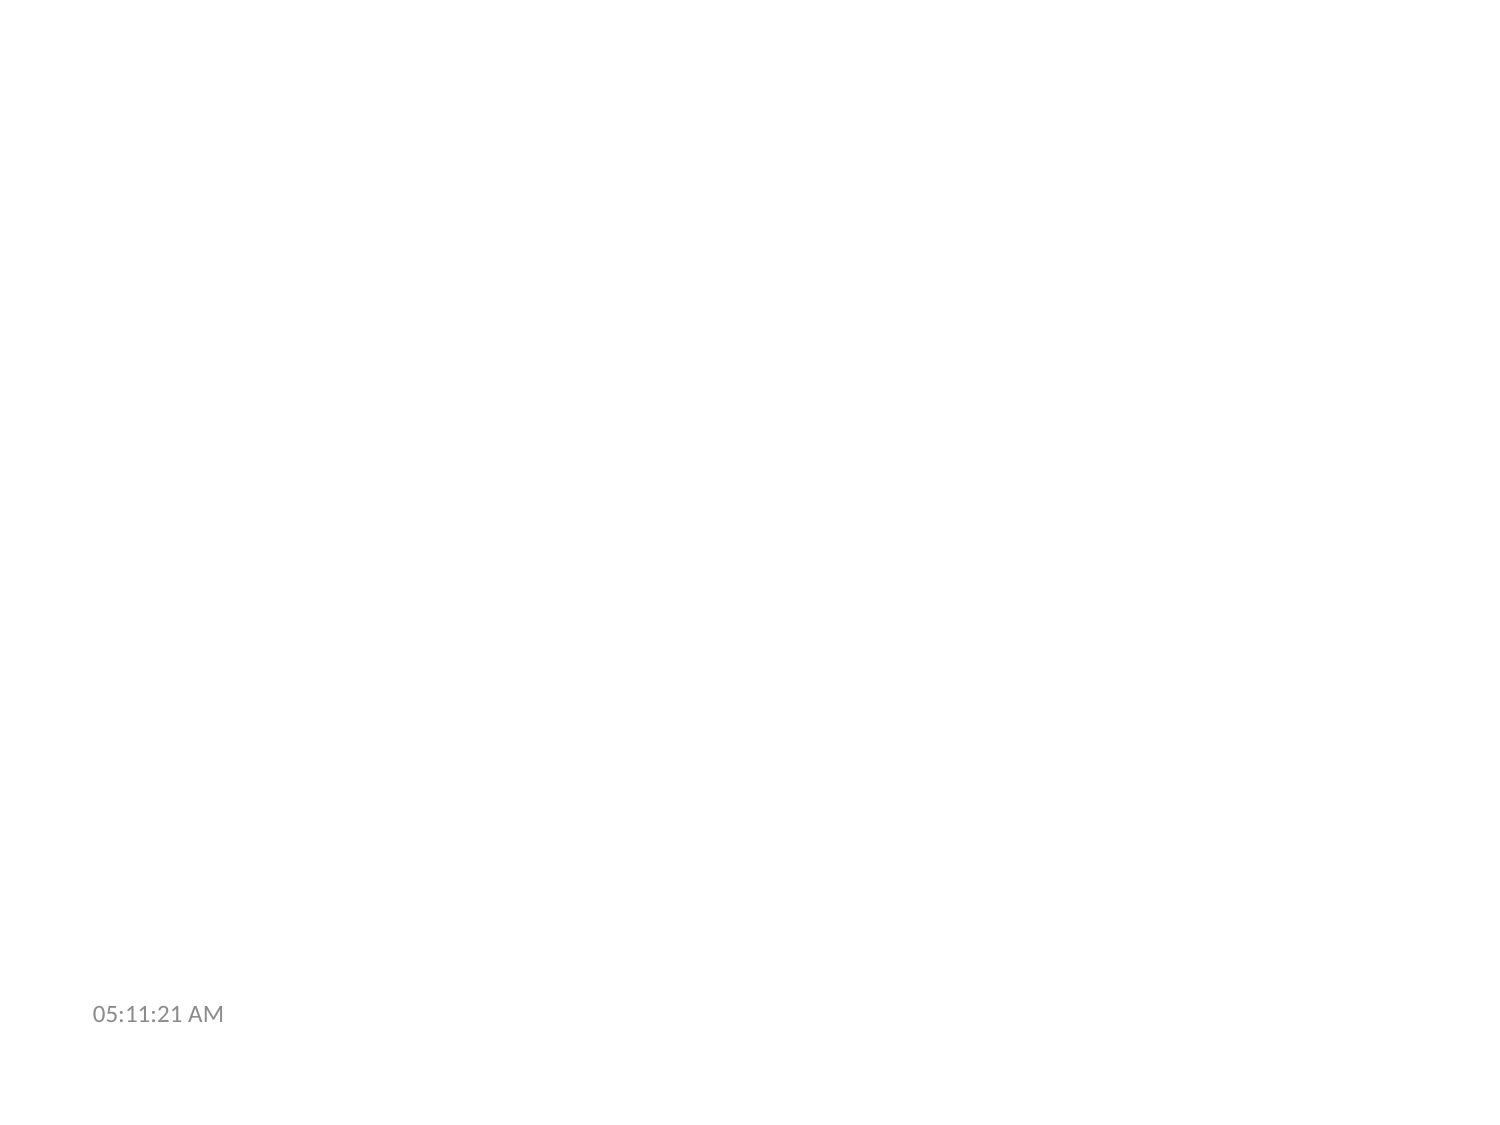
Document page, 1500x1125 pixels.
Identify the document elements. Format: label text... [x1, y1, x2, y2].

text_box 3:35:09 PM [77, 982, 428, 1043]
